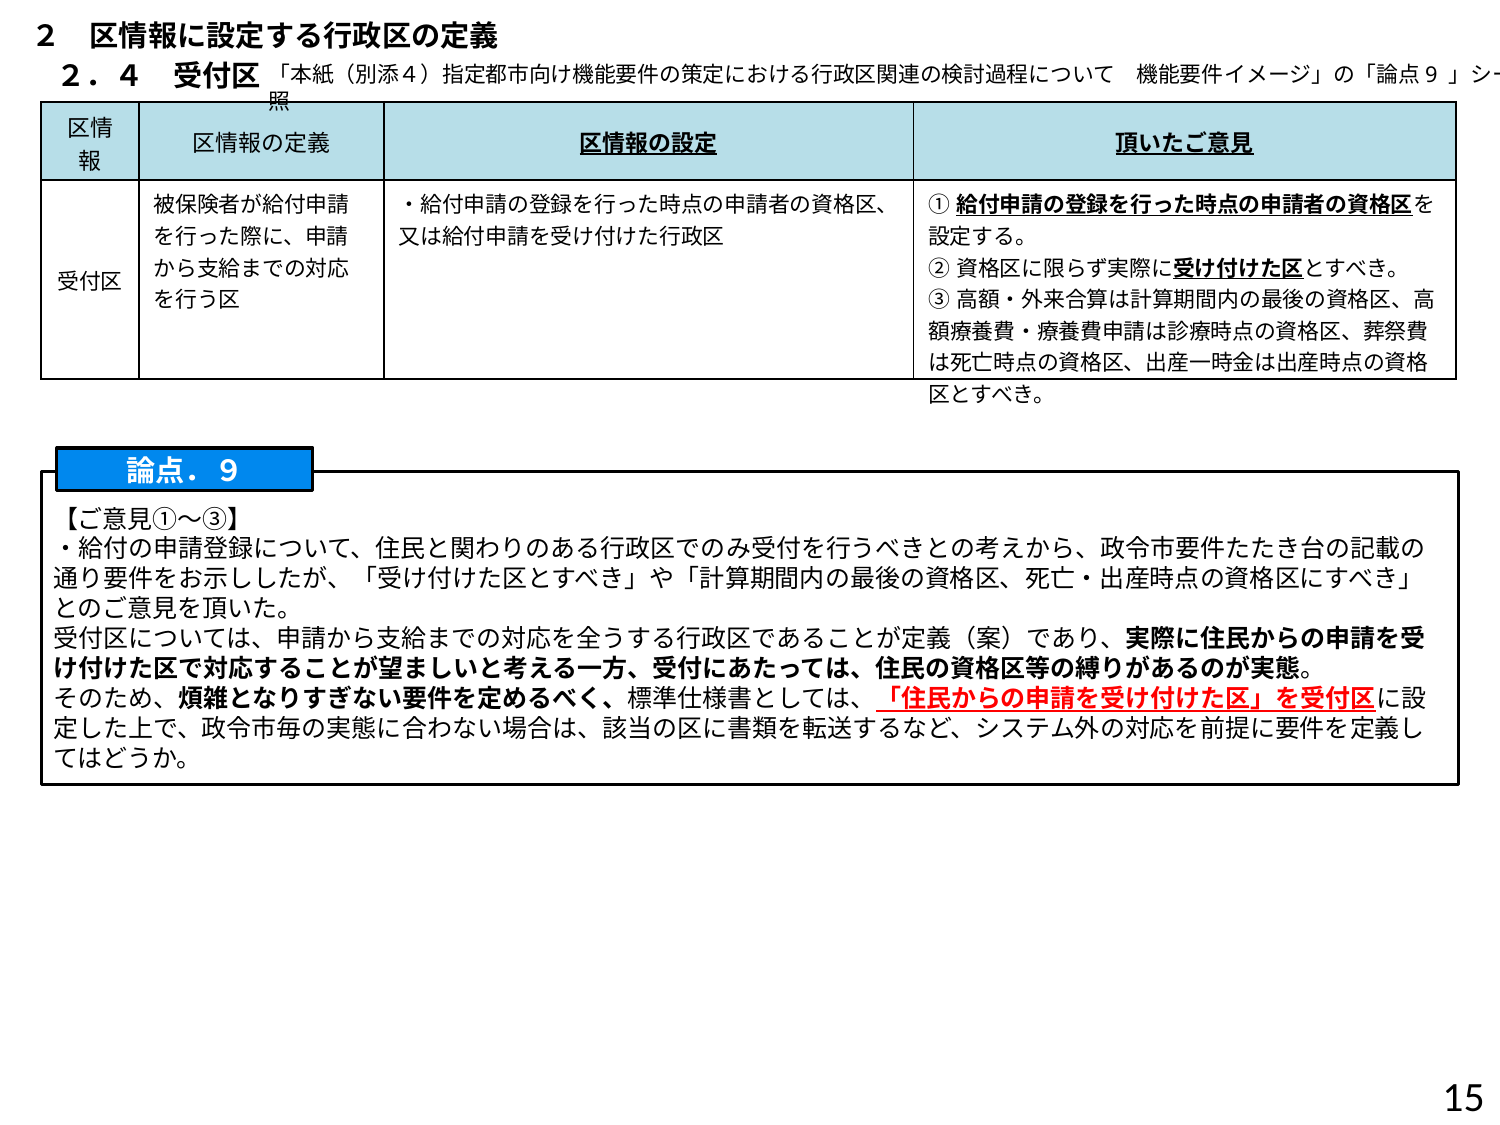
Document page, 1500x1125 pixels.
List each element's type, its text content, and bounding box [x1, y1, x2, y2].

text_box 論点．９ [55, 446, 315, 493]
table_cell 被保険者が給付申請を行った際に、申請から支給までの対応を行う区 [140, 181, 383, 378]
table_cell ・給付申請の登録を行った時点の申請者の資格区、又は給付申請を受け付けた行政区 [385, 181, 913, 378]
text_box ２．４ 受付区 [41, 42, 1464, 89]
text_box 「本紙（別添４）指定都市向け機能要件の策定における行政区関連の検討過程について 機能要件イメージ」の「論点9 」シートを参照 [253, 46, 1500, 92]
table_cell ①給付申請の登録を行った時点の申請者の資格区を設定する。 ②資格区に限らず実際に受け付けた区とすべき。 ③高額・外来合算は計算期間内の最後の資格区、高額療養費・療養費申請は診療時点の資格区、葬祭費は死亡時点の資格区、出産一時金は出産時点の資格区とすべき。 [914, 181, 1455, 378]
table_header 区情報 [42, 103, 138, 179]
slide_number 14 [1149, 1065, 1500, 1125]
table_header 区情報の設定 [385, 103, 913, 179]
text_box 【ご意見①～③】 ・給付の申請登録について、住民と関わりのある行政区でのみ受付を行うべきとの考えから、政令市要件たたき台の記載の通り要件をお示ししたが、「受け付けた区とすべき」や「計算期間内の最後の資格区、死亡・出産時点の資格区にすべき」とのご意見を頂いた。 受付区については、申請から支給までの対応を全うする行政区であることが定義（案）であり、実際に住民からの申請を受け付けた区で対応することが望ましいと考える一方、受付にあたっては、住民の資格区等の縛りがあるのが実態。 そのため、煩雑となりすぎない要件を定めるべく、標準仕様書としては、「住民からの申請を受け付けた区」を受付区に設定した上で、政令市毎の実態に合わない場合は、該当の区に書類を転送するなど、システム外の対応を前提に要件を定義してはどうか。 [41, 471, 1459, 785]
text_box ２ 区情報に設定する行政区の定義 [16, 2, 1440, 49]
table_cell 受付区 [42, 181, 138, 378]
table_header 頂いたご意見 [914, 103, 1455, 179]
table_header 区情報の定義 [140, 103, 383, 179]
